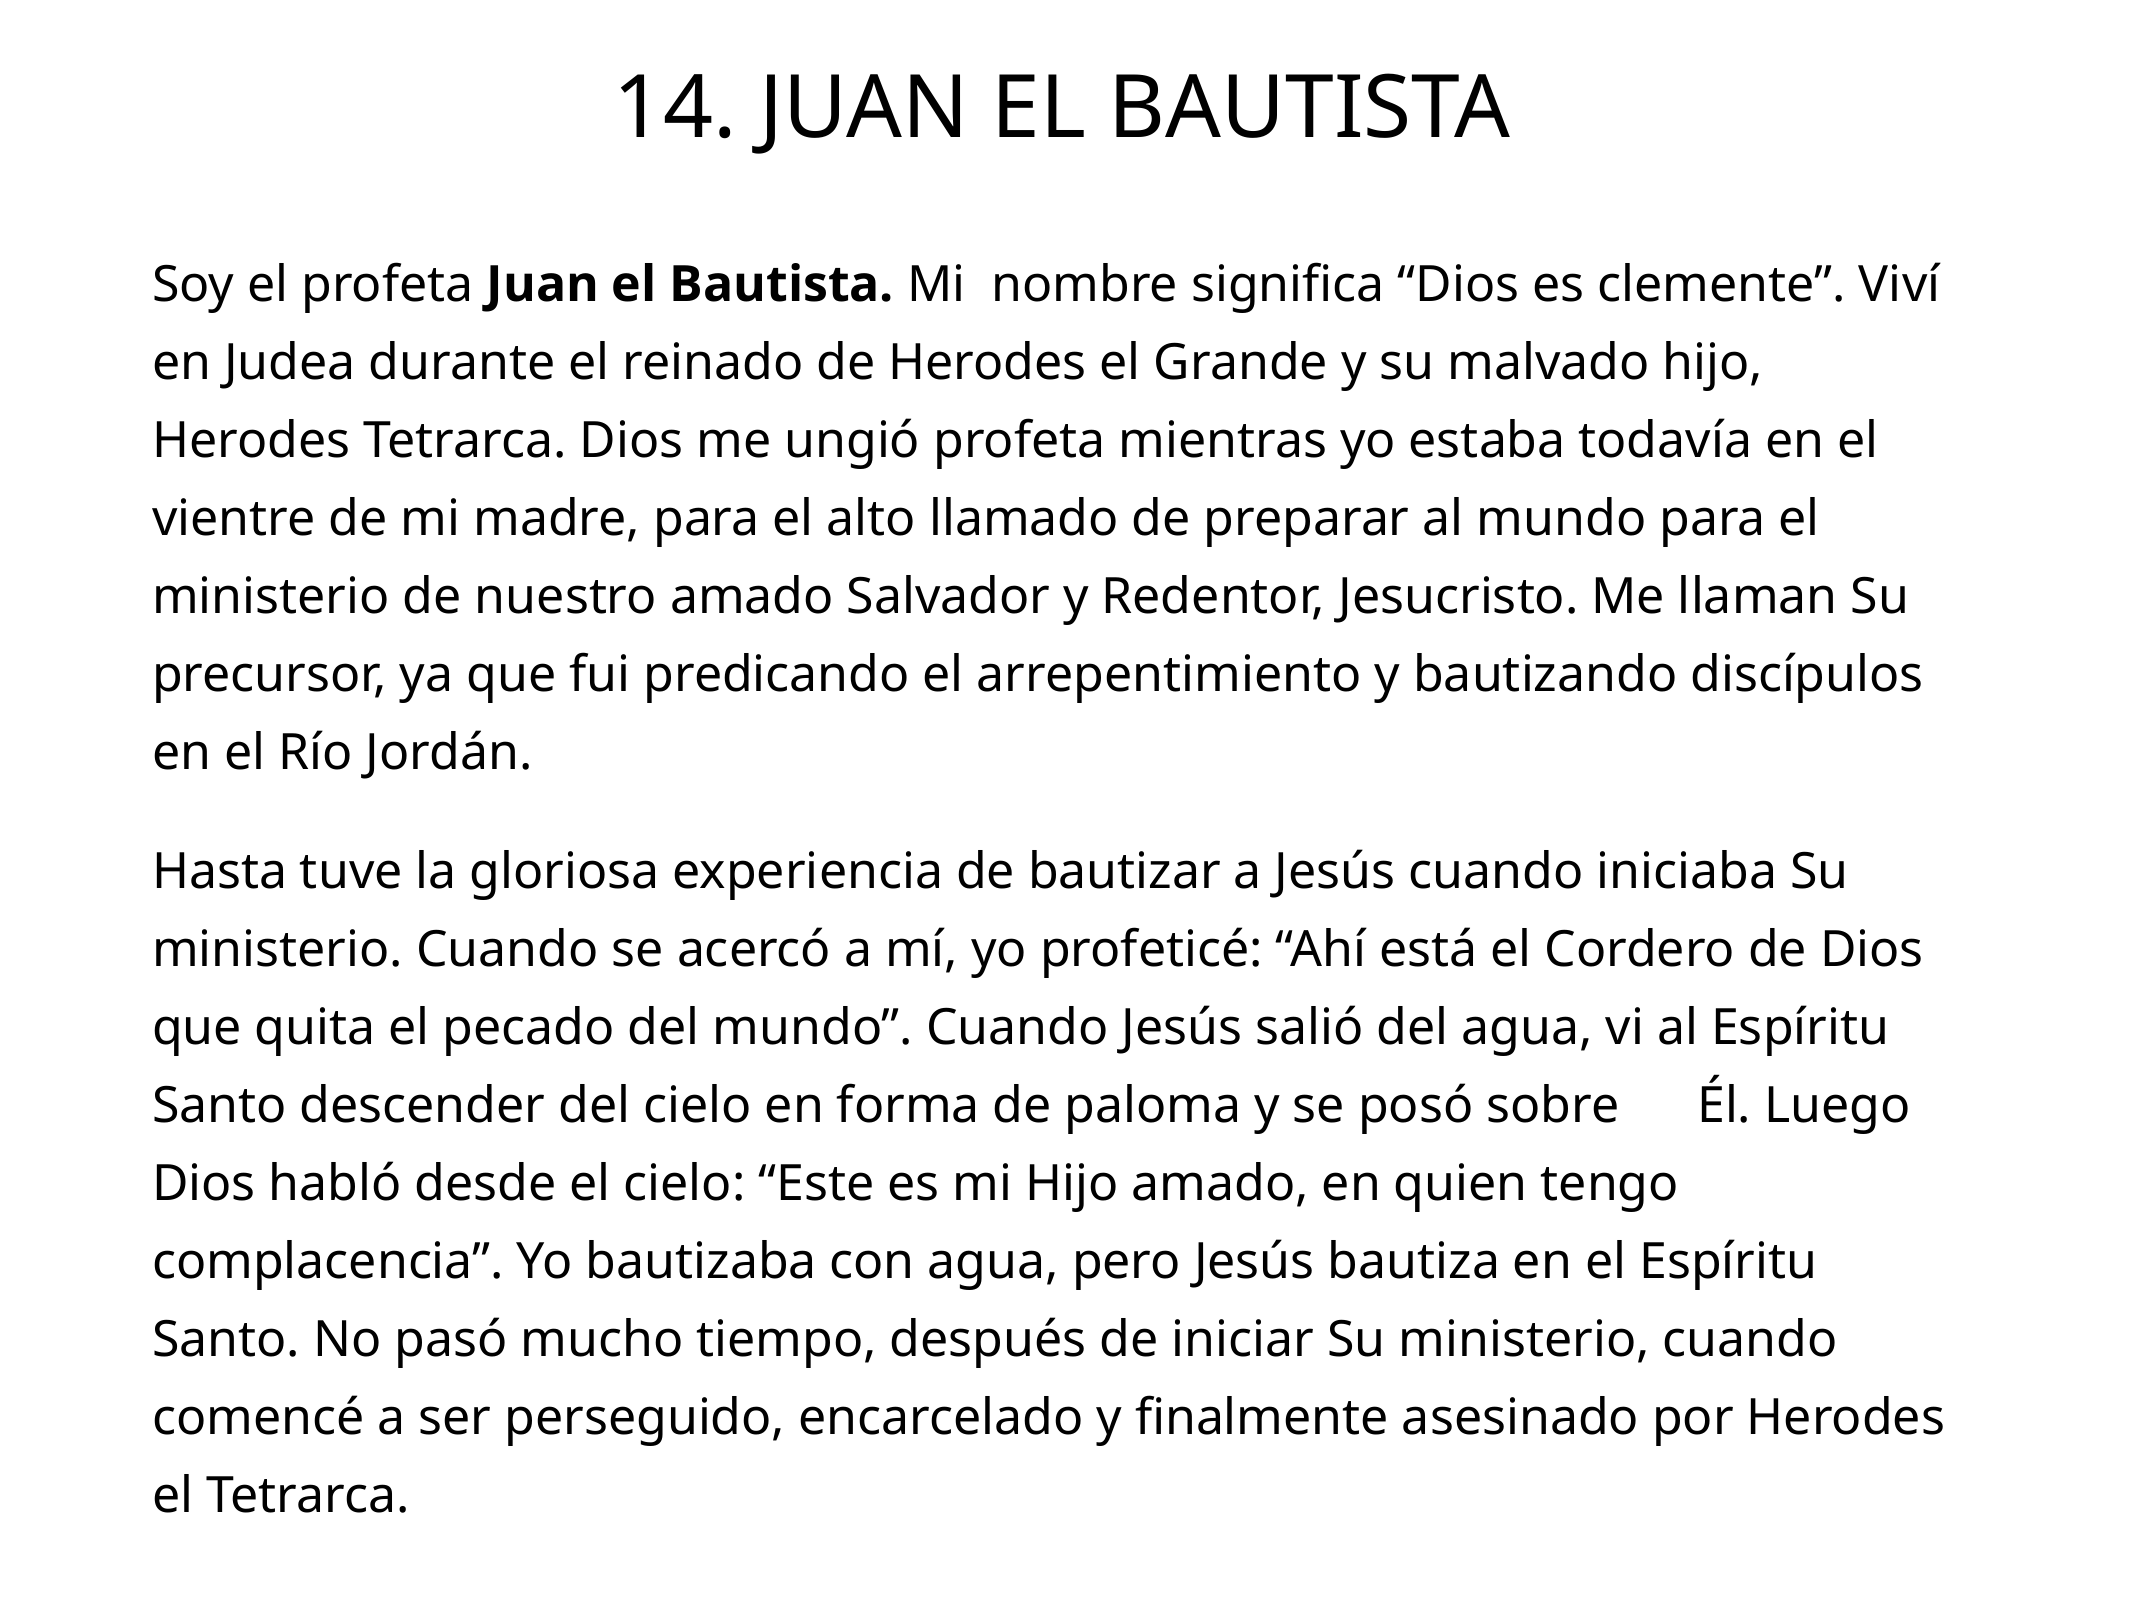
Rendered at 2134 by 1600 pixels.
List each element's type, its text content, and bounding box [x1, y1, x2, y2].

text_box 14. JUAN EL BAUTISTA [6, 45, 2134, 159]
text_box Soy el profeta Juan el Bautista. Mi nombre significa “Dios es clemente”. Viví en Judea durante el reinado de Herodes el Grande y su malvado hijo, Herodes Tetrarca. Dios me ungió profeta mientras yo estaba todavía en el vientre de mi madre, para el alto llamado de preparar al mundo para el ministerio de nuestro amado Salvador y Redentor, Jesucristo. Me llaman Su precursor, ya que fui predicando el arrepentimiento y bautizando discípulos en el Río Jordán. Hasta tuve la gloriosa experiencia de bautizar a Jesús cuando iniciaba Su ministerio. Cuando se acercó a mí, yo profeticé: “Ahí está el Cordero de Dios que quita el pecado del mundo”. Cuando Jesús salió del agua, vi al Espíritu Santo descender del cielo en forma de paloma y se posó sobre Él. Luego Dios habló desde el cielo: “Este es mi Hijo amado, en quien tengo complacencia”. Yo bautizaba con agua, pero Jesús bautiza en el Espíritu Santo. No pasó mucho tiempo, después de iniciar Su ministerio, cuando comencé a ser perseguido, encarcelado y finalmente asesinado por Herodes el Tetrarca. [147, 229, 1976, 1527]
